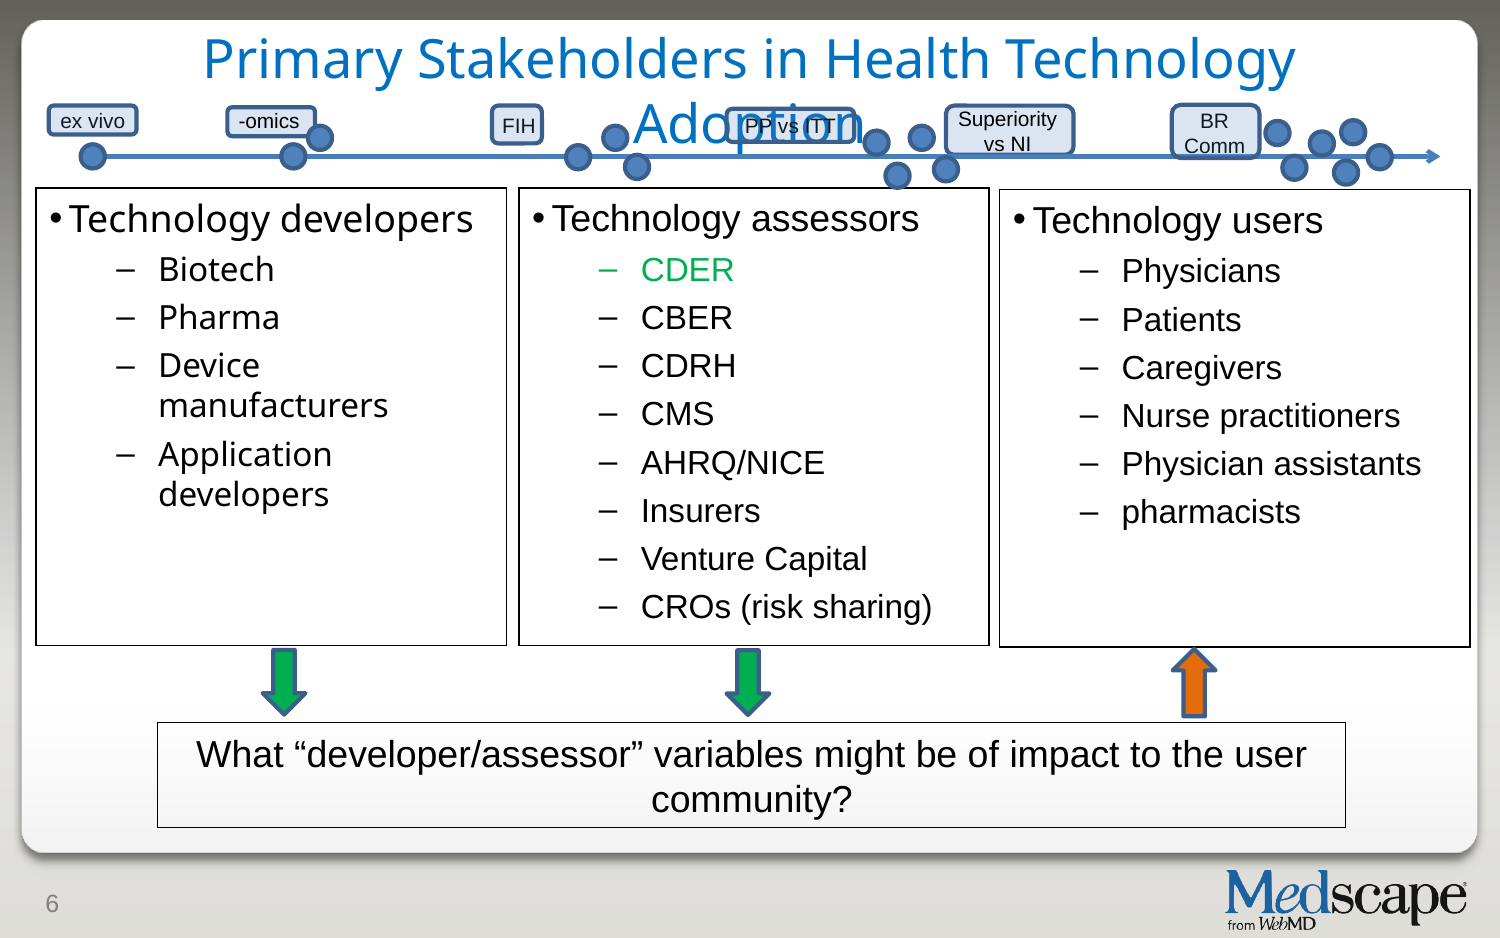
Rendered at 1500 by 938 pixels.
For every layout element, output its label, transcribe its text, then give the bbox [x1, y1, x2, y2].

text_box [724, 648, 772, 717]
text_box [78, 142, 107, 171]
text_box [279, 142, 308, 155]
list Technology developers Biotech Pharma Device manufacturers Application developers [35, 187, 507, 646]
text_box [931, 165, 961, 184]
text_box Technology users Physicians Patients Caregivers Nurse practitioners Physician assistants pharmacists [999, 189, 1470, 647]
text_box [724, 106, 857, 145]
text_box [282, 165, 305, 171]
text_box Superiority vs NI [917, 97, 1098, 155]
text_box [46, 103, 139, 137]
text_box [1331, 165, 1361, 187]
text_box [1365, 143, 1394, 155]
text_box [1367, 165, 1392, 172]
text_box [862, 128, 891, 155]
text_box [883, 165, 912, 190]
text_box [566, 165, 590, 172]
text_box BR Comm [1163, 100, 1266, 155]
text_box [1339, 118, 1368, 147]
text_box What “developer/assessor” variables might be of impact to the user community? [157, 722, 1346, 828]
text_box [564, 143, 593, 155]
text_box [1169, 102, 1262, 155]
text_box -omics [218, 100, 321, 141]
text_box [907, 124, 917, 152]
text_box [601, 123, 630, 153]
text_box [1280, 165, 1309, 182]
text_box [1170, 646, 1218, 719]
title Primary Stakeholders in Health Technology Adoption [74, 17, 1426, 125]
text_box [1307, 129, 1337, 155]
text_box [260, 647, 308, 717]
picture [0, 0, 1500, 938]
text_box [622, 165, 652, 182]
text_box [306, 123, 335, 153]
text_box Technology assessors CDER CBER CDRH CMS AHRQ/NICE Insurers Venture Capital CROs (risk sharing) [518, 187, 990, 646]
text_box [476, 105, 561, 147]
text_box ex vivo [41, 99, 144, 140]
text_box [1266, 118, 1292, 148]
